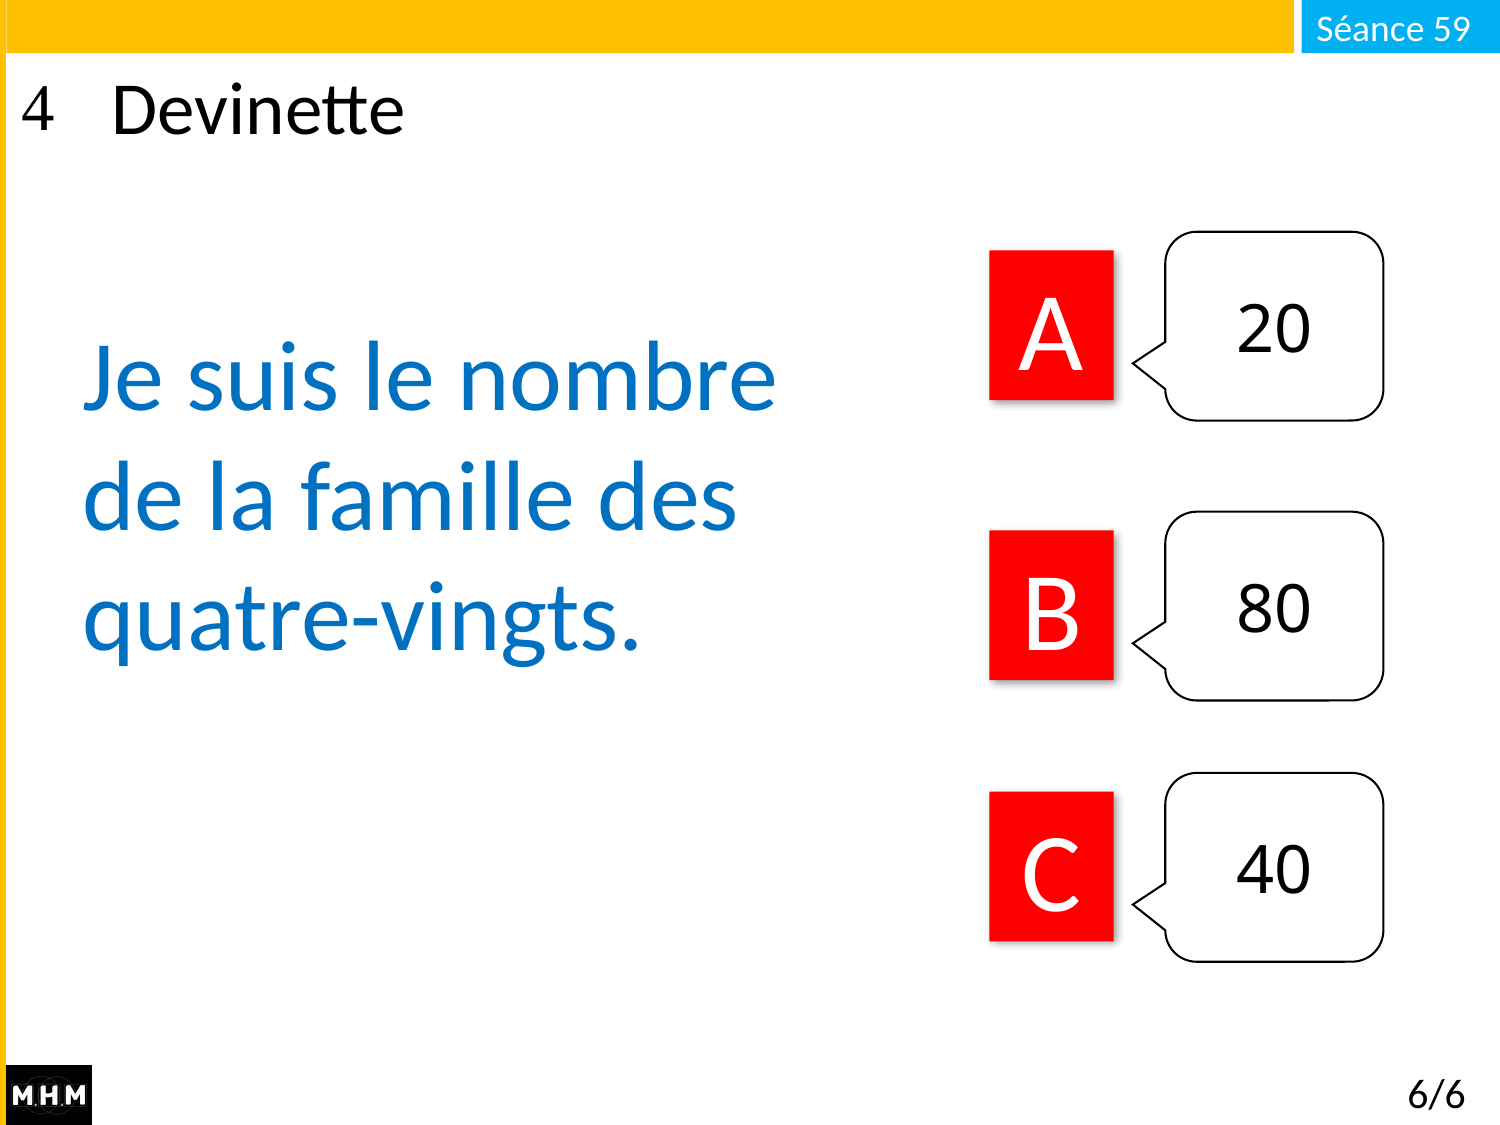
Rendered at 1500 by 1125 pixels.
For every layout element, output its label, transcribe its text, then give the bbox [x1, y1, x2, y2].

text_box C [989, 791, 1114, 942]
title Devinette [96, 60, 1391, 160]
text_box A [989, 250, 1114, 401]
text_box Je suis le nombre de la famille des quatre-vingts. [67, 302, 798, 678]
text_box B [989, 530, 1114, 681]
text_box 80 [1131, 510, 1385, 702]
list 6/6 [1373, 1064, 1500, 1125]
picture [6, 1065, 92, 1125]
text_box 40 [1131, 771, 1385, 963]
text_box 20 [1131, 230, 1385, 422]
